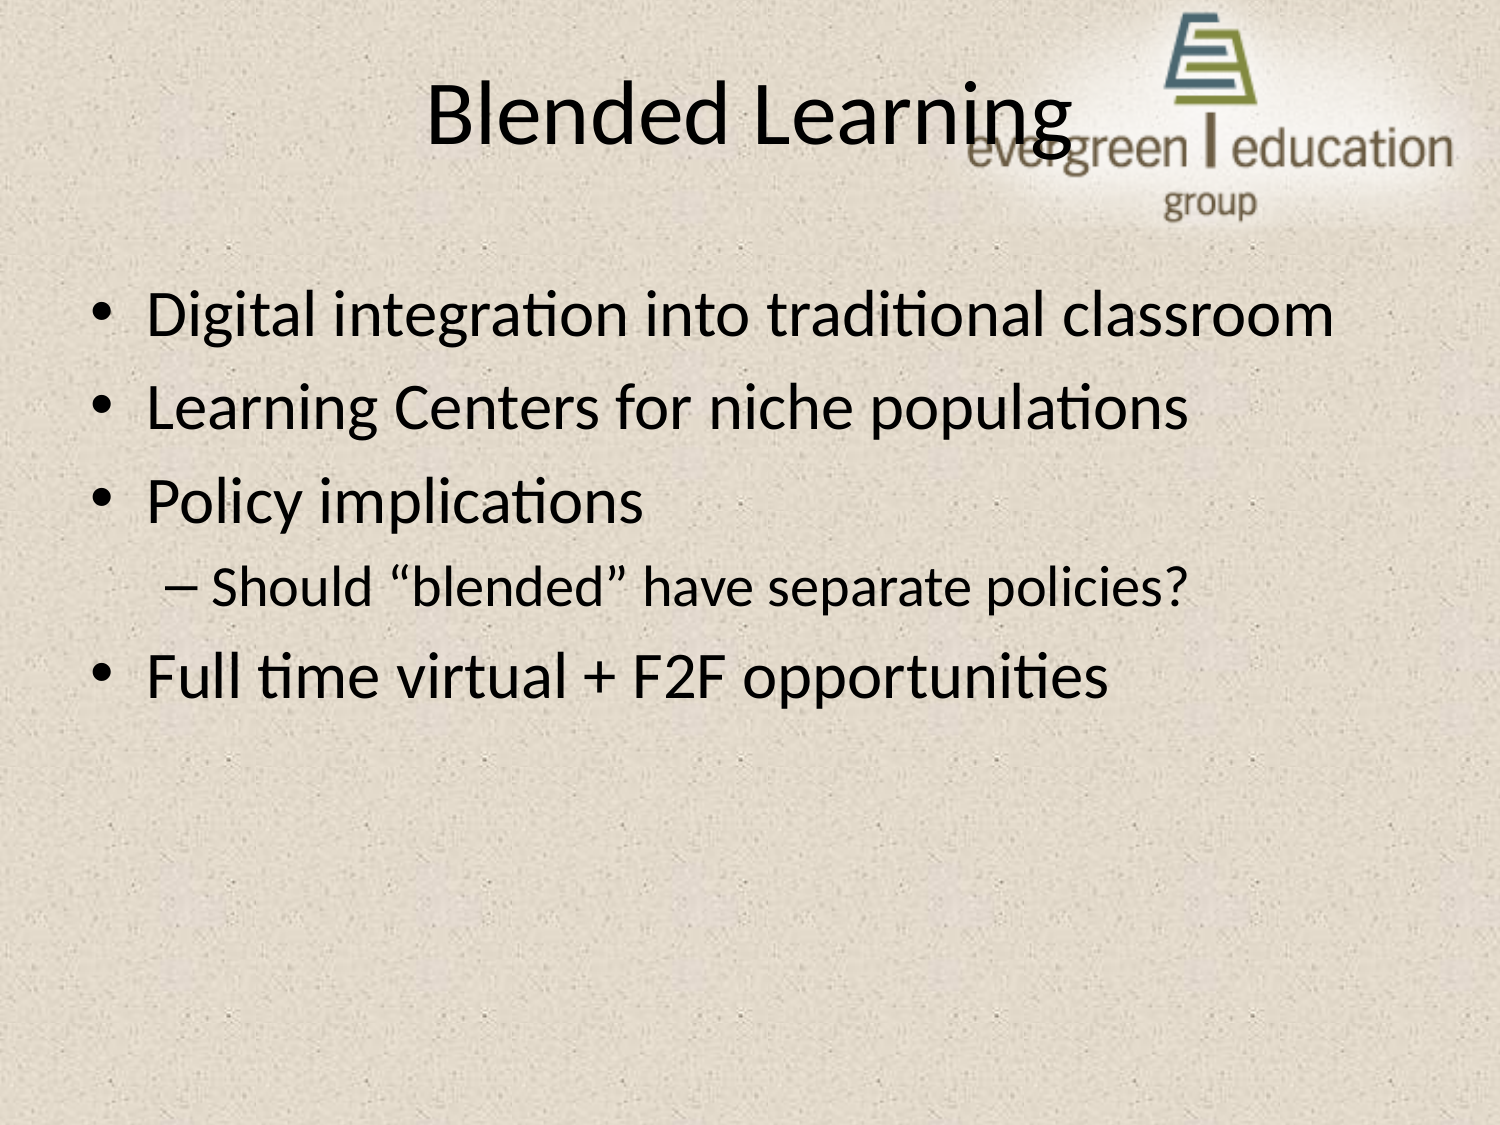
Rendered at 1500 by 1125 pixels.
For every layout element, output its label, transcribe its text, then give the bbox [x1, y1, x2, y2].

picture [0, 0, 1500, 1125]
title Blended Learning [75, 45, 1425, 233]
list Digital integration into traditional classroom Learning Centers for niche populations Policy implications Should “blended” have separate policies? Full time virtual + F2F opportunities [75, 262, 1425, 1005]
